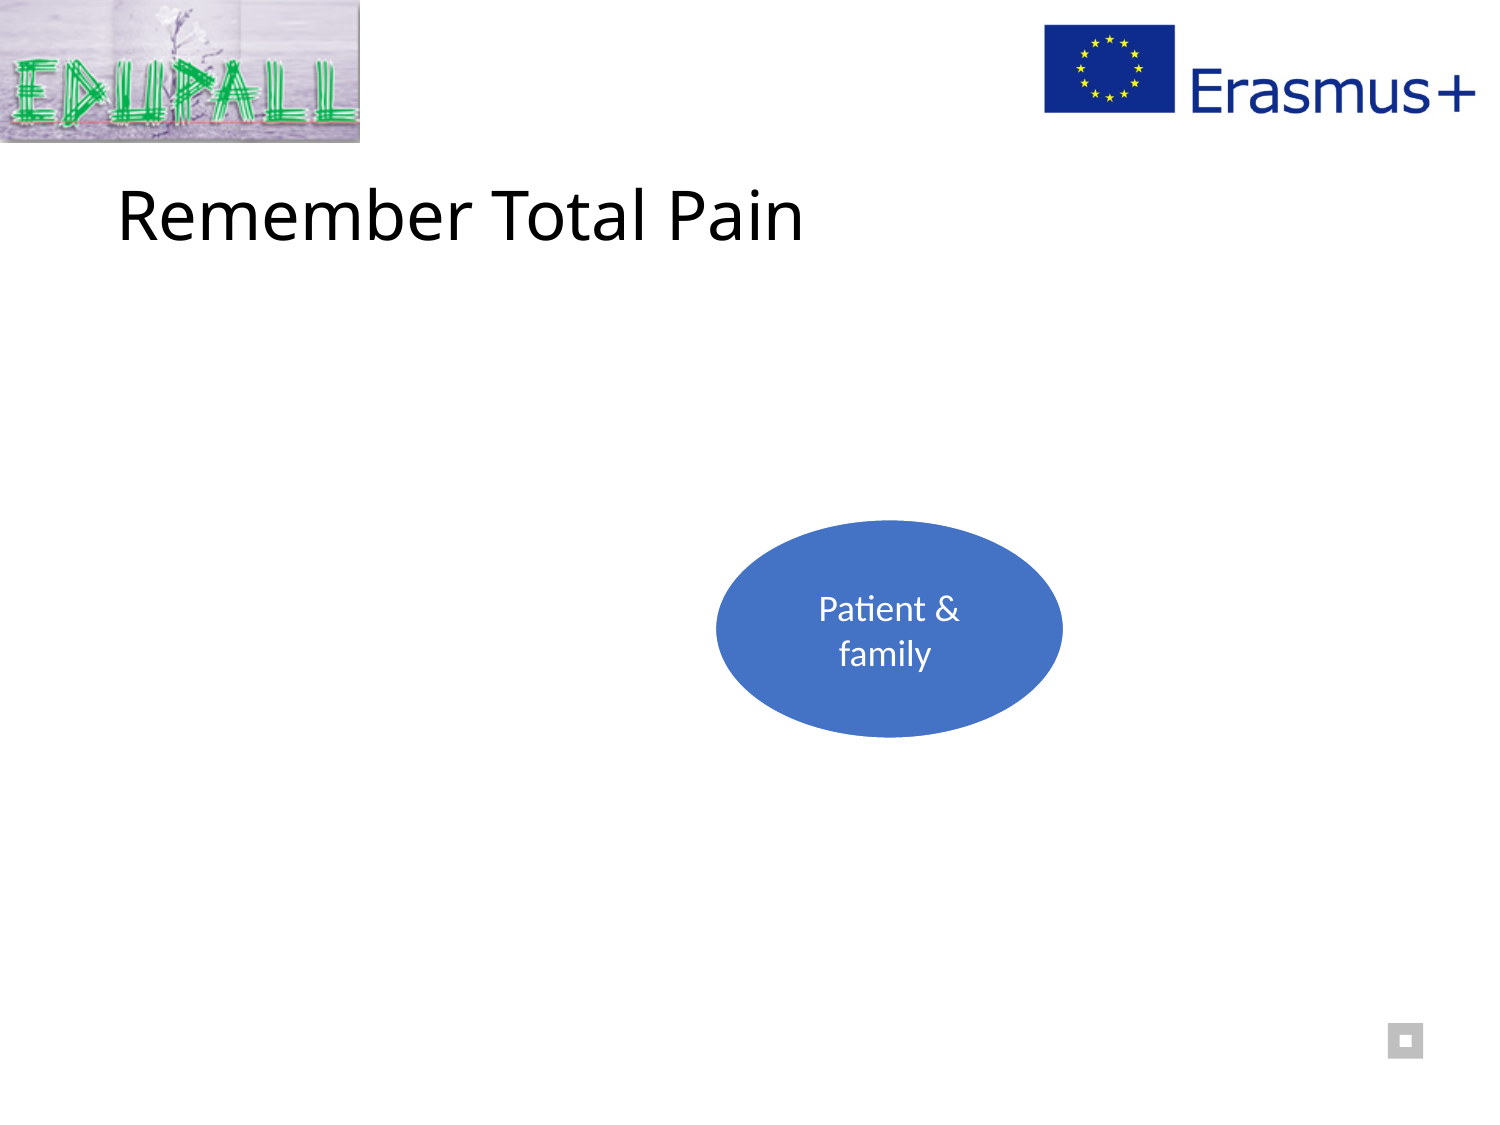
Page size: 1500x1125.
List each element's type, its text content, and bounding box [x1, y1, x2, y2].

picture [1019, 0, 1500, 138]
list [191, 190, 1500, 1068]
title Remember Total Pain [101, 148, 1395, 289]
picture [0, 0, 360, 143]
